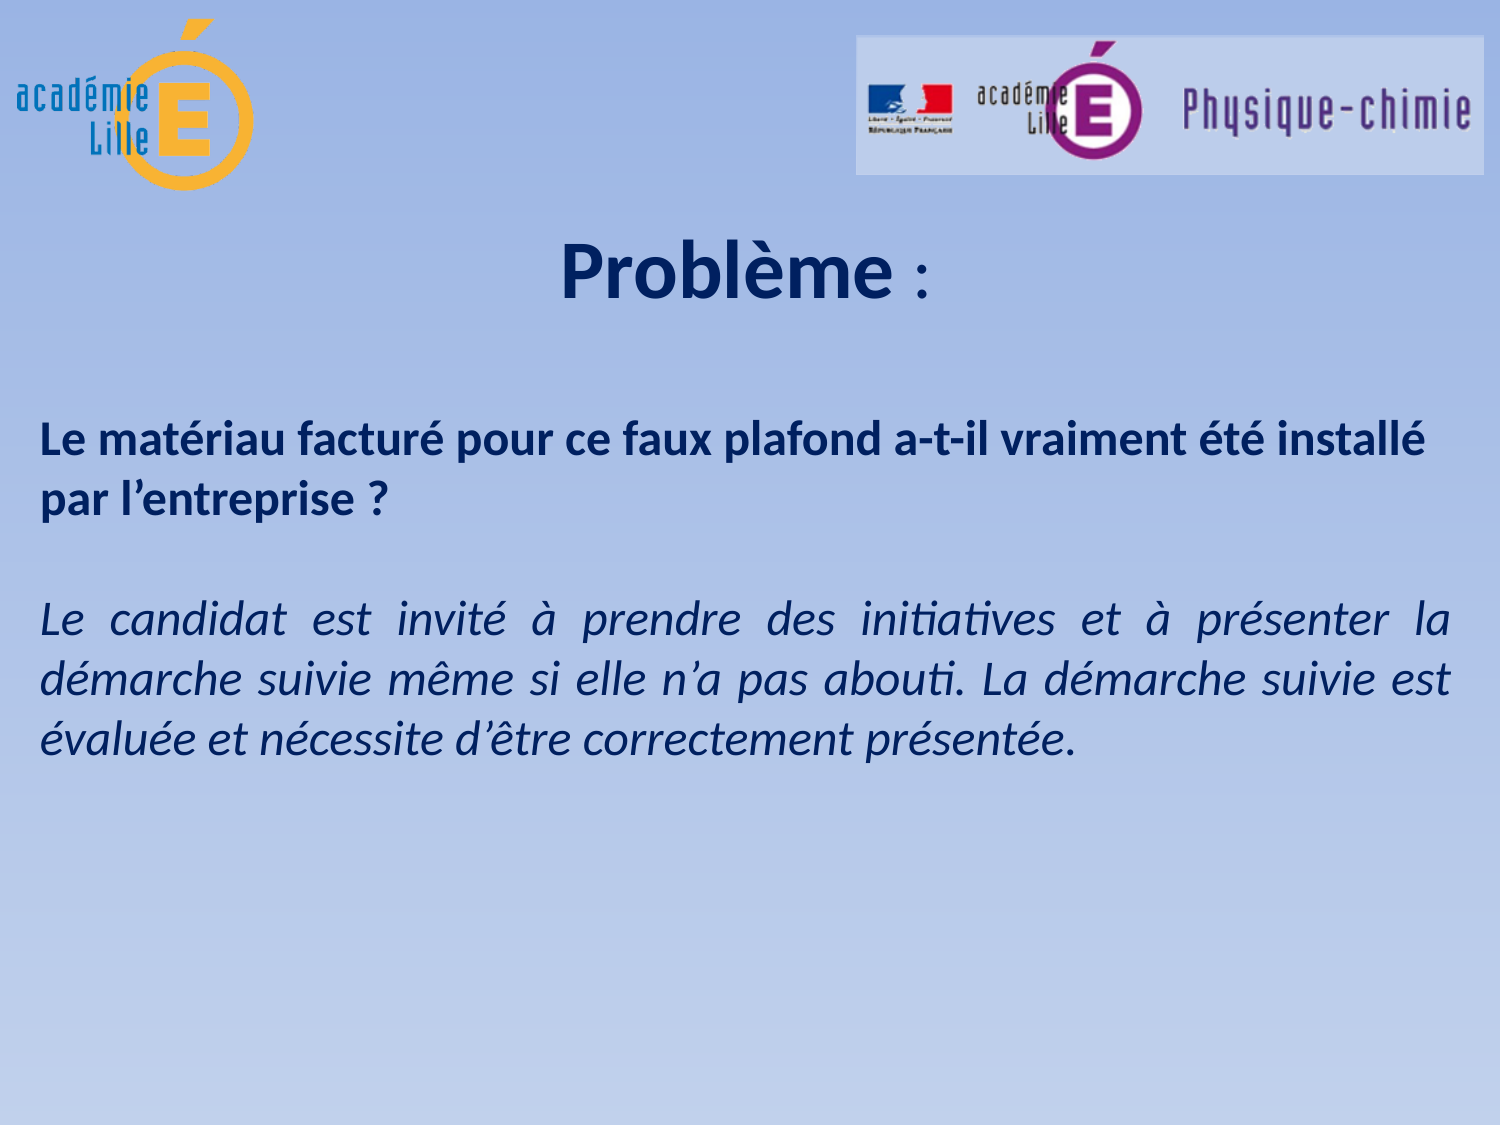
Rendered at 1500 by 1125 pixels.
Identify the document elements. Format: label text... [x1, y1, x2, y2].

picture [17, 18, 255, 191]
picture [855, 34, 1485, 175]
text_box Problème : Le matériau facturé pour ce faux plafond a-t-il vraiment été installé par l’entreprise ? Le candidat est invité à prendre des initiatives et à présenter la démarche suivie même si elle n’a pas abouti. La démarche suivie est évaluée et nécessite d’être correctement présentée. [25, 208, 1468, 833]
